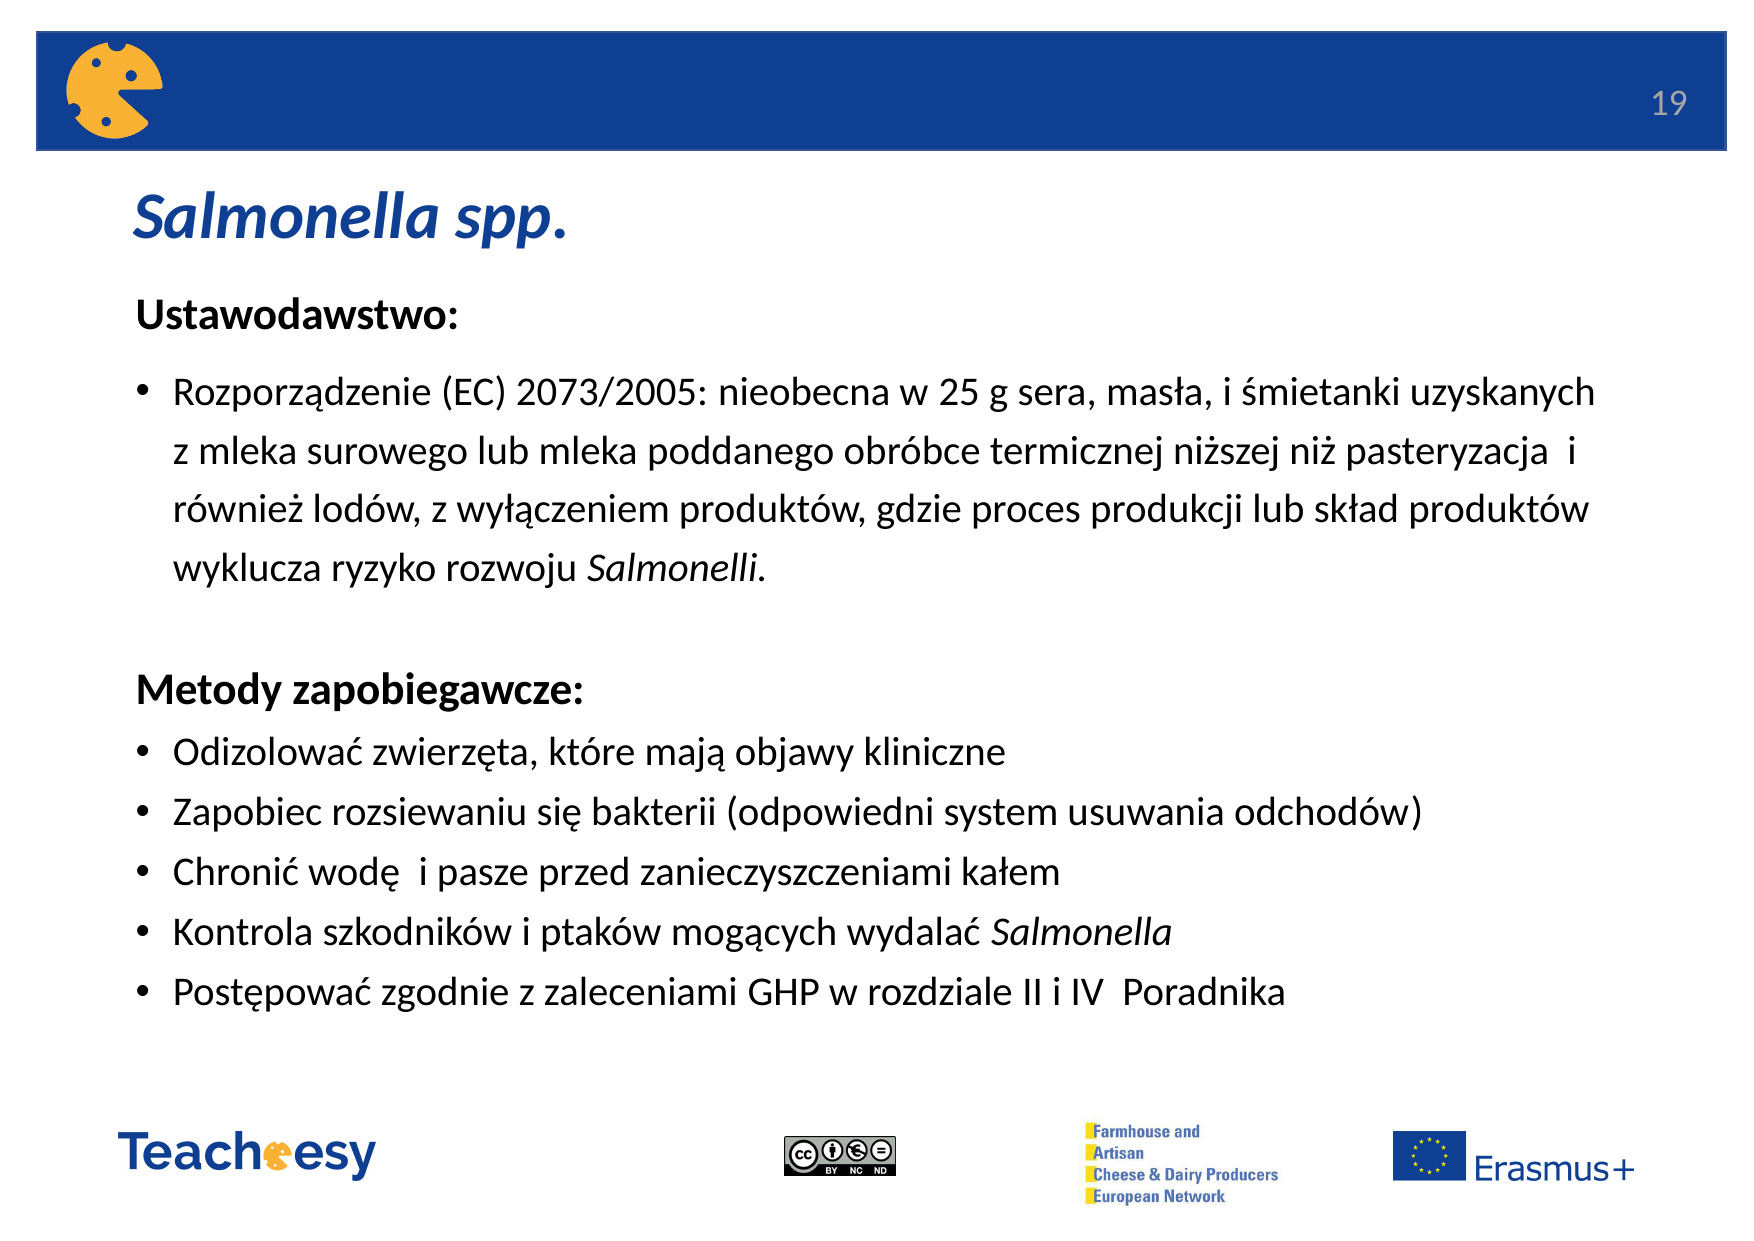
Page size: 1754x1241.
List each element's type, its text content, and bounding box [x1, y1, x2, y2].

picture [41, 17, 188, 164]
picture [784, 1136, 896, 1176]
title Salmonella spp. [118, 173, 1182, 261]
picture [118, 1131, 376, 1181]
list Ustawodawstwo: Rozporządzenie (EC) 2073/2005: nieobecna w 25 g sera, masła, i śmietanki uzyskanych z mleka surowego lub mleka poddanego obróbce termicznej niższej niż pasteryzacja i również lodów, z wyłączeniem produktów, gdzie proces produkcji lub skład produktów wyklucza ryzyko rozwoju Salmonelli. Metody zapobiegawcze: Odizolować zwierzęta, które mają objawy kliniczne Zapobiec rozsiewaniu się bakterii (odpowiedni system usuwania odchodów) Chronić wodę i pasze przed zanieczyszczeniami kałem Kontrola szkodników i ptaków mogących wydalać Salmonella Postępować zgodnie z zaleceniami GHP w rozdziale II i IV Poradnika [120, 282, 1634, 1033]
picture [1079, 1117, 1283, 1210]
slide_number 19 [1606, 69, 1705, 113]
picture [1393, 1131, 1634, 1181]
